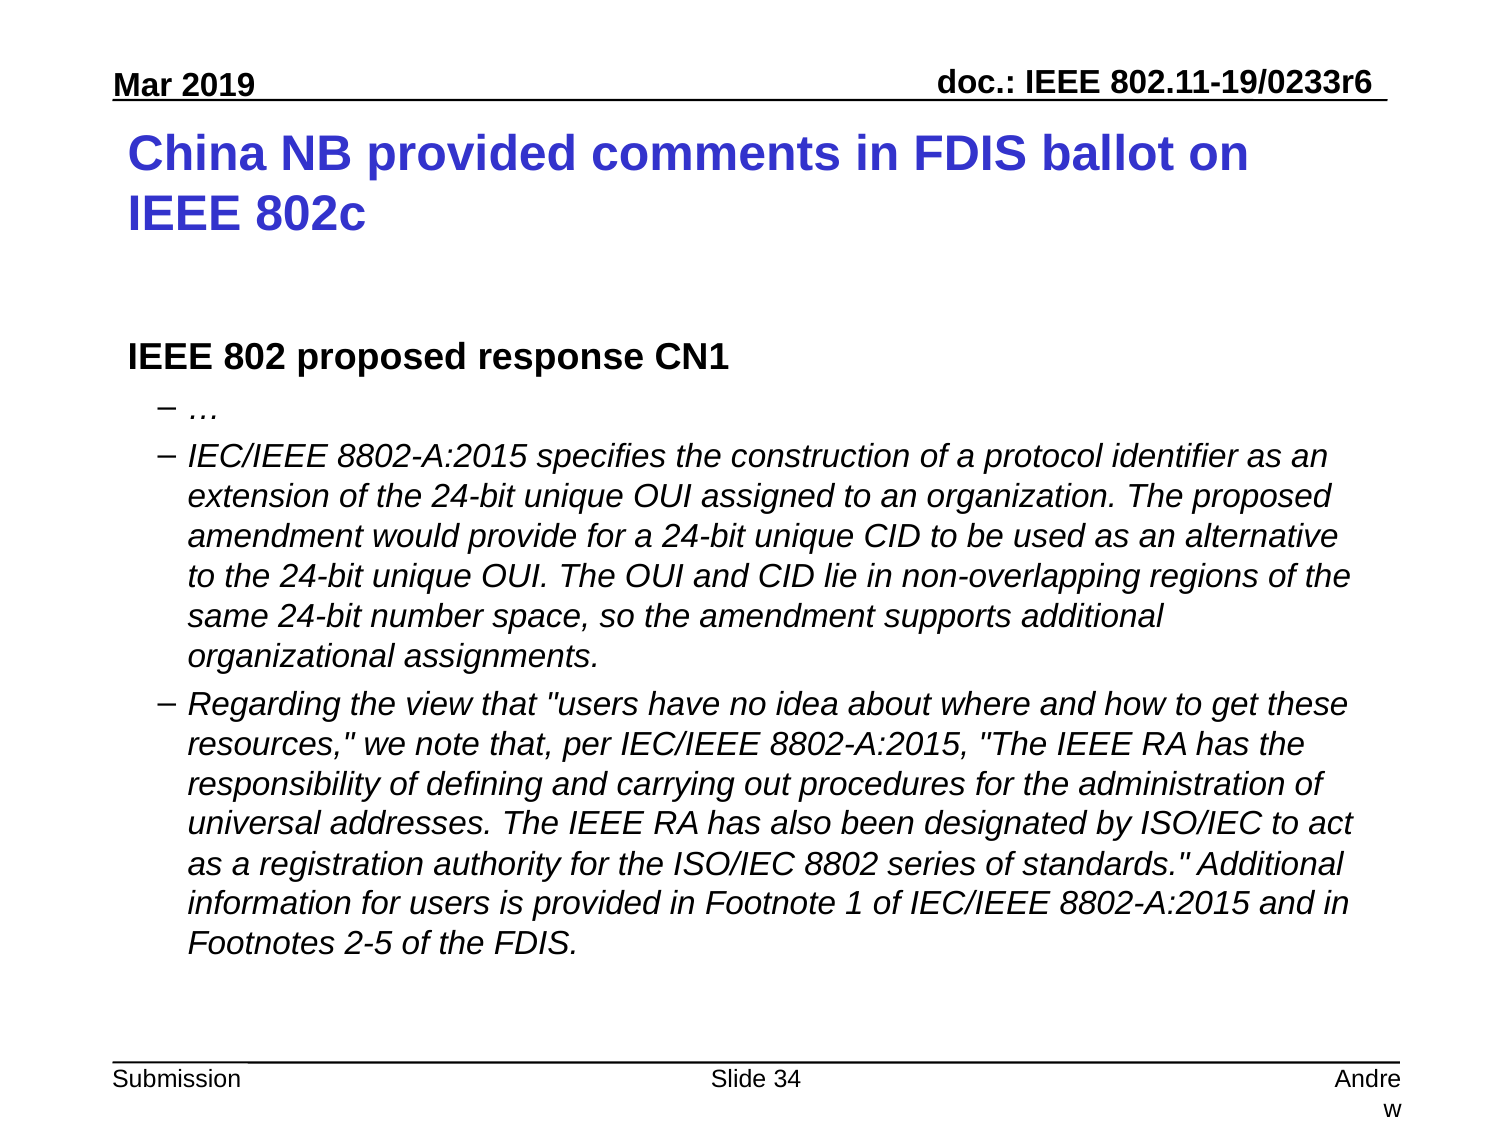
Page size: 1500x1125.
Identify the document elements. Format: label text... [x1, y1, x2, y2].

list IEEE 802 proposed response CN1 … IEC/IEEE 8802-A:2015 specifies the construction of a protocol identifier as an extension of the 24-bit unique OUI assigned to an organization. The proposed amendment would provide for a 24-bit unique CID to be used as an alternative to the 24-bit unique OUI. The OUI and CID lie in non-overlapping regions of the same 24-bit number space, so the amendment supports additional organizational assignments. Regarding the view that "users have no idea about where and how to get these resources," we note that, per IEC/IEEE 8802-A:2015, "The IEEE RA has the responsibility of defining and carrying out procedures for the administration of universal addresses. The IEEE RA has also been designated by ISO/IEC to act as a registration authority for the ISO/IEC 8802 series of standards." Additional information for users is provided in Footnote 1 of IEC/IEEE 8802-A:2015 and in Footnotes 2-5 of the FDIS. [112, 324, 1388, 1000]
slide_number Slide 34 [709, 1061, 803, 1093]
title China NB provided comments in FDIS ballot on IEEE 802c [112, 112, 1388, 288]
footer Andrew Myles, Cisco [1320, 1061, 1402, 1093]
